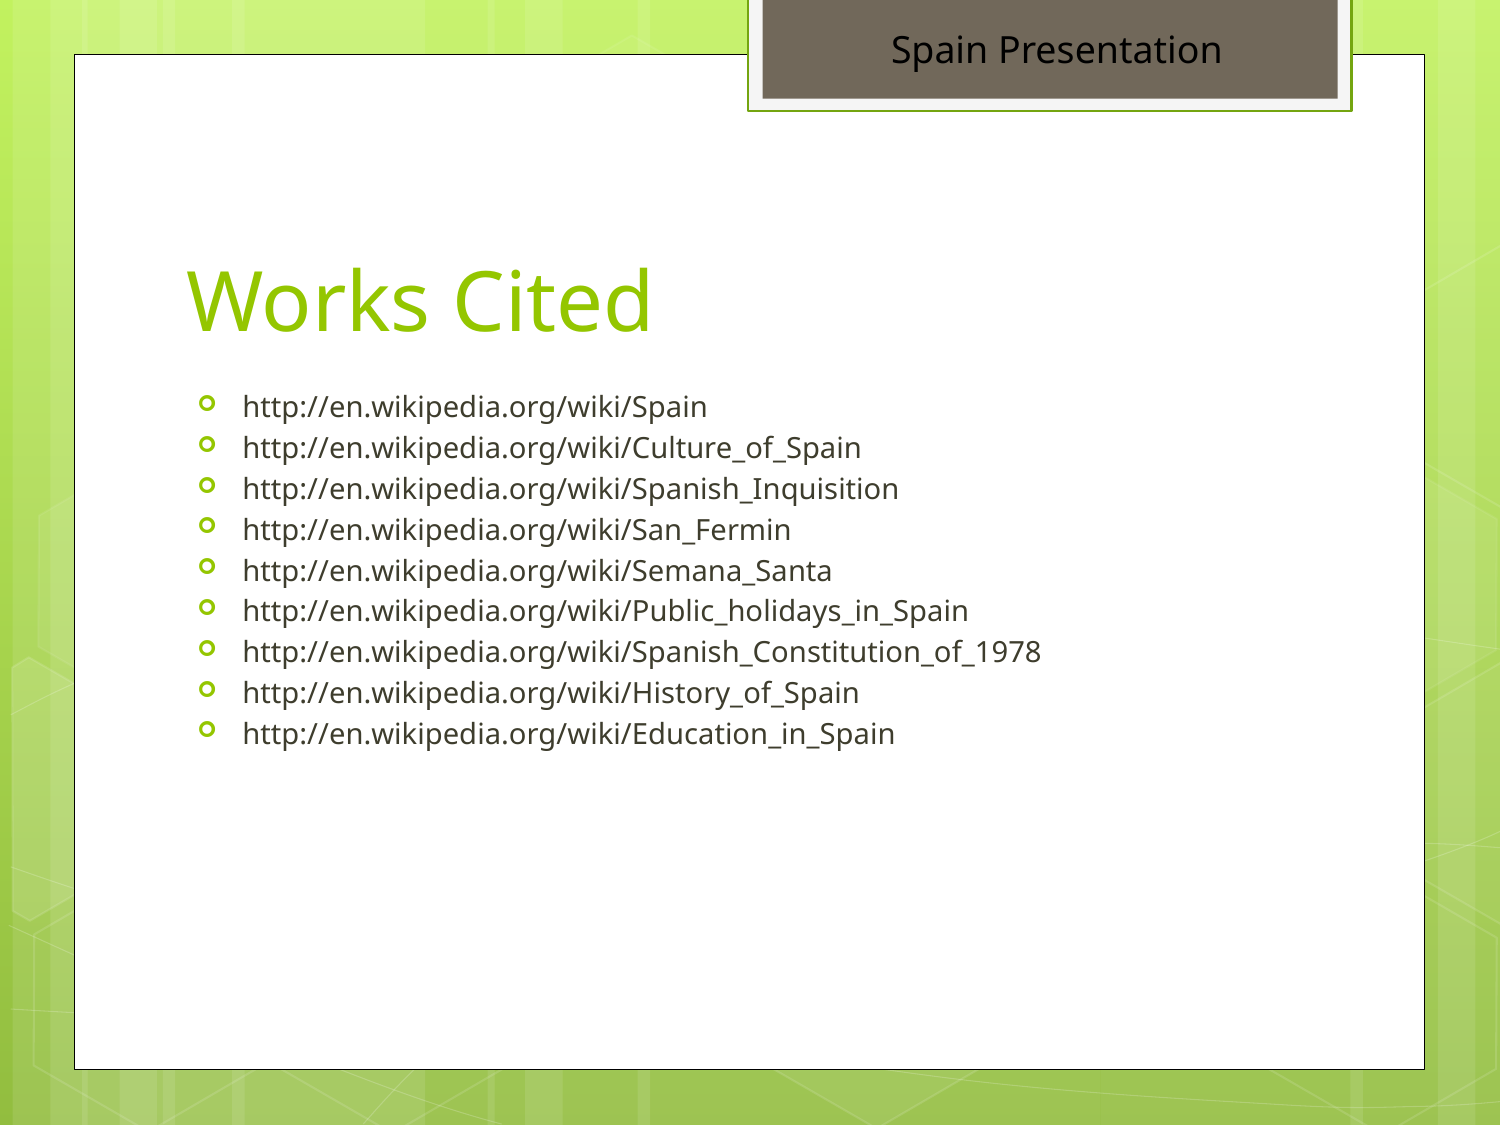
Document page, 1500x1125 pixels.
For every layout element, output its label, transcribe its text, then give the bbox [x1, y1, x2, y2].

title Works Cited [171, 168, 1324, 357]
text_box Spain Presentation [773, 19, 1341, 79]
list http://en.wikipedia.org/wiki/Spain http://en.wikipedia.org/wiki/Culture_of_Spain http://en.wikipedia.org/wiki/Spanish_Inquisition http://en.wikipedia.org/wiki/San_Fermin http://en.wikipedia.org/wiki/Semana_Santa http://en.wikipedia.org/wiki/Public_holidays_in_Spain http://en.wikipedia.org/wiki/Spanish_Constitution_of_1978 http://en.wikipedia.org/wiki/History_of_Spain http://en.wikipedia.org/wiki/Education_in_Spain [171, 381, 1283, 957]
